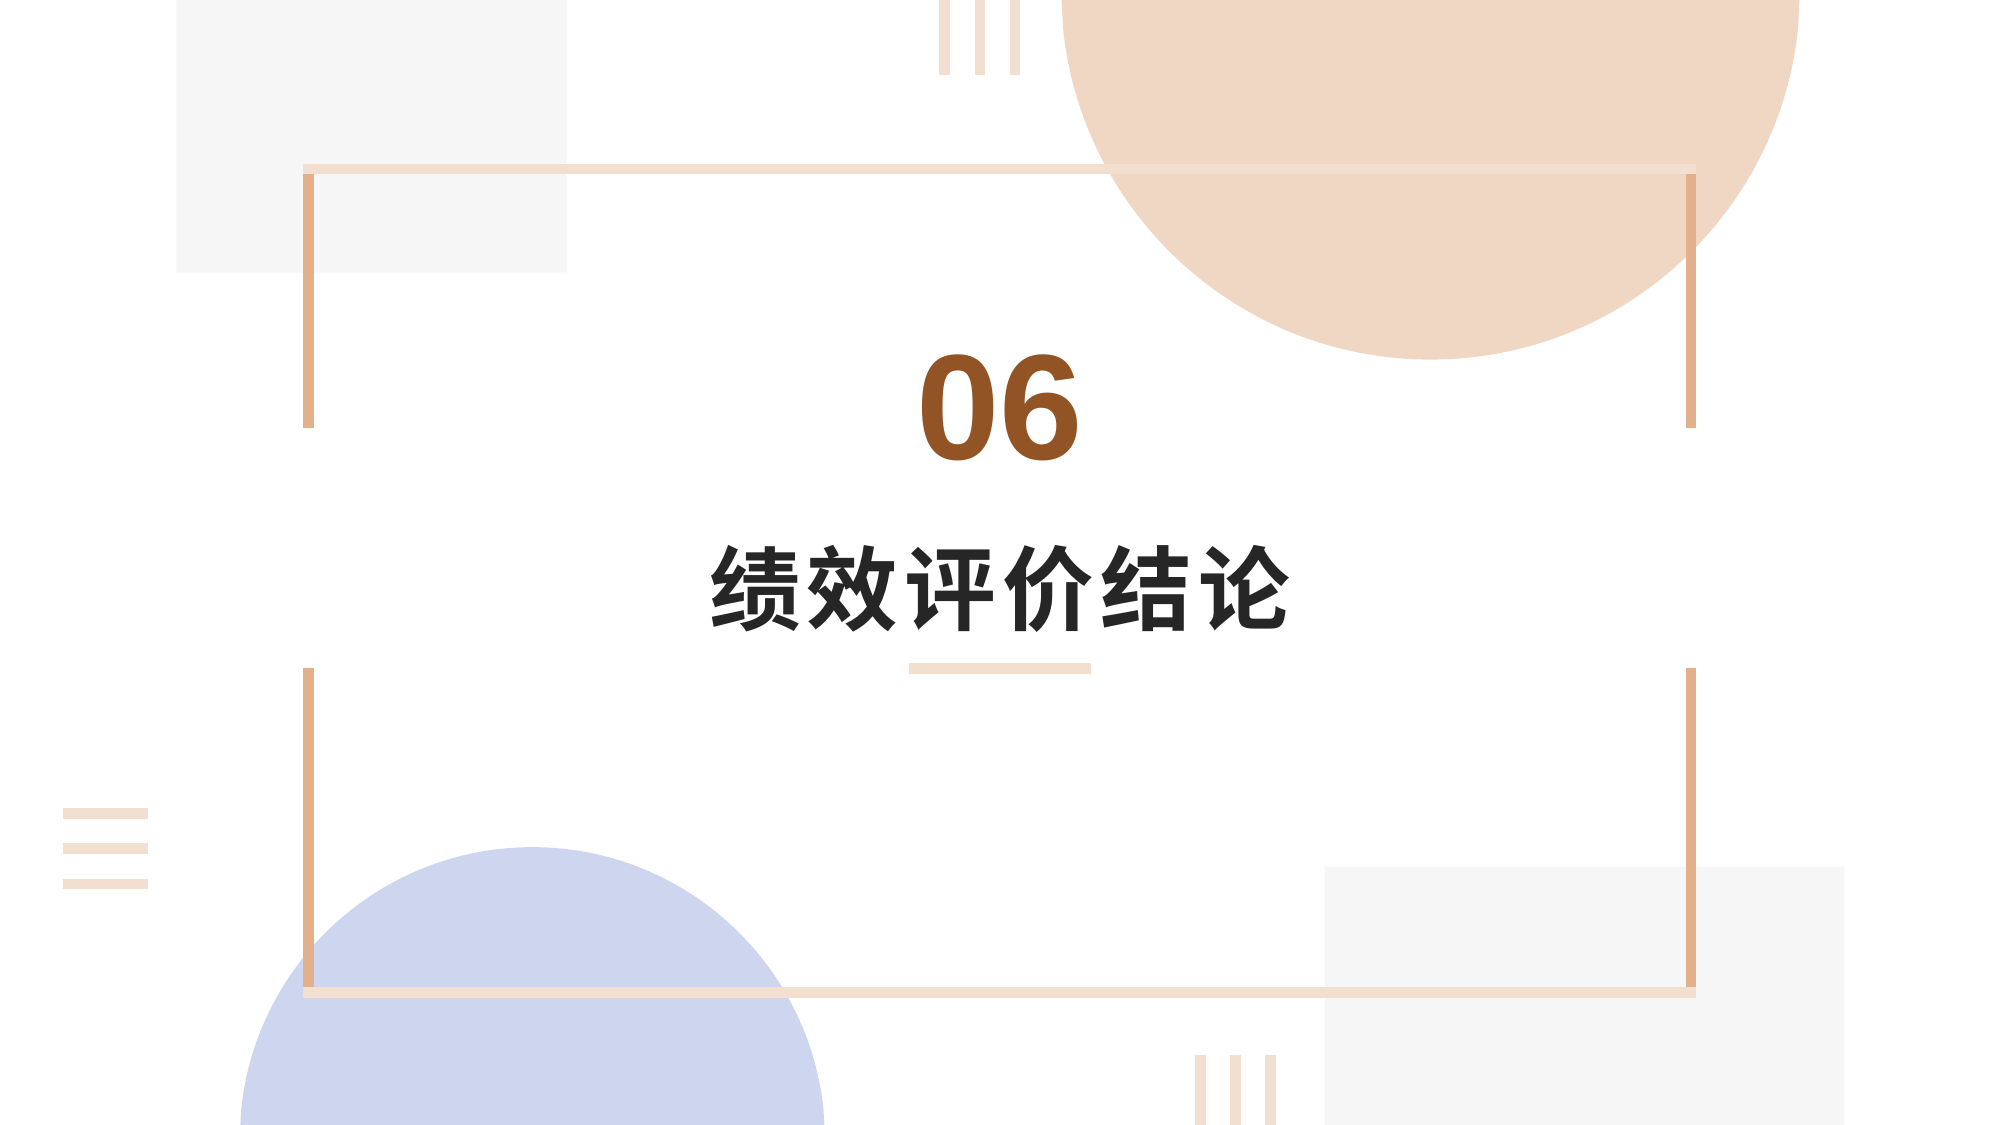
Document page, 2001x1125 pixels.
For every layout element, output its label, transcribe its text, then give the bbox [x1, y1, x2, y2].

title 绩效评价结论 [492, 487, 1508, 650]
text_box 06 [819, 302, 1181, 487]
